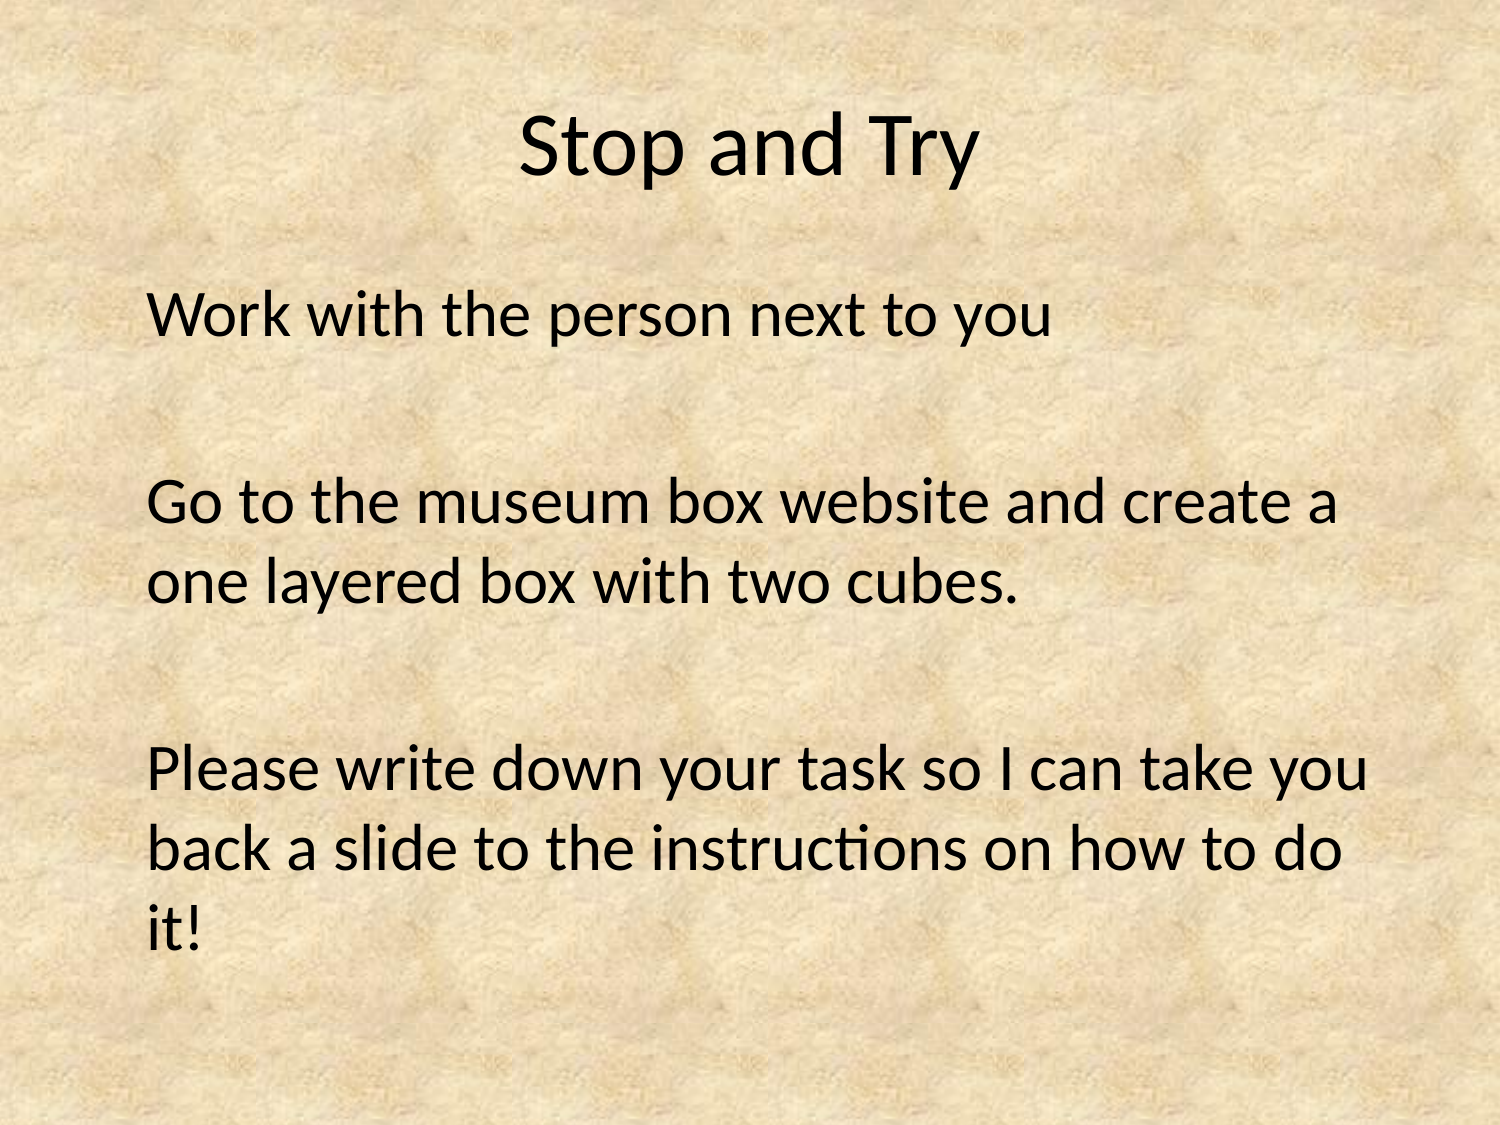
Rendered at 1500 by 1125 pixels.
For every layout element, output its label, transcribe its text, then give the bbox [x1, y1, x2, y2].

title Stop and Try [75, 45, 1425, 233]
list Work with the person next to you Go to the museum box website and create a one layered box with two cubes. Please write down your task so I can take you back a slide to the instructions on how to do it! [75, 262, 1425, 1005]
picture [0, 0, 1500, 1125]
